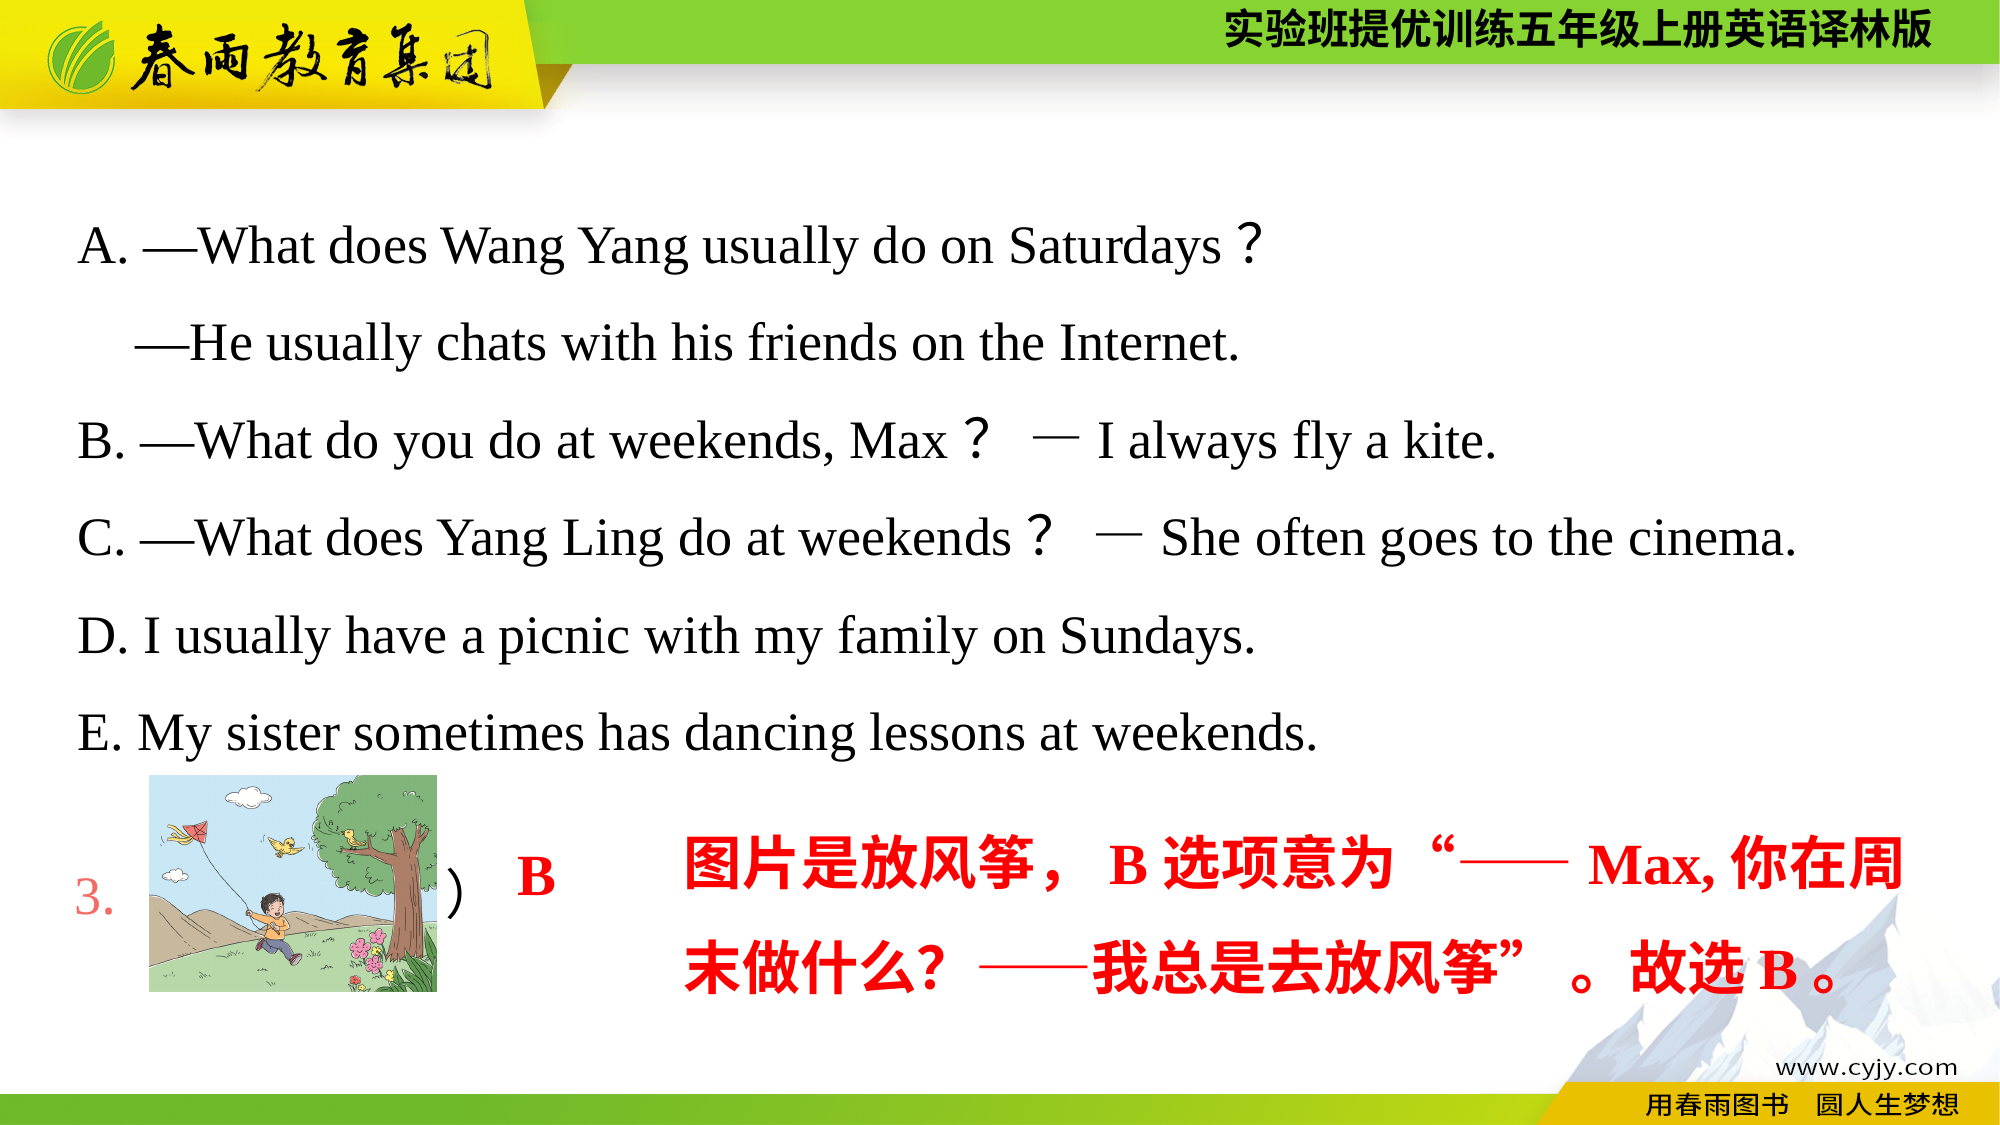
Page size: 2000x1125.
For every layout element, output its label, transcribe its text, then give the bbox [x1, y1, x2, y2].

list 3. （ ） [442, 819, 669, 934]
text_box A. —What does Wang Yang usually do on Saturdays？ —He usually chats with his friends on the Internet. B. —What do you do at weekends, Max？ —I always fly a kite. C. —What does Yang Ling do at weekends？ —She often goes to the cinema. D. I usually have a picnic with my family on Sundays. E. My sister sometimes has dancing lessons at weekends. [62, 169, 1947, 769]
text_box B [502, 829, 572, 915]
picture [0, 0, 2000, 1125]
list 3. （ ） [59, 819, 144, 934]
text_box 图片是放风筝，B选项意为“——Max,你在周末做什么？——我总是去放风筝” 。故选B。 [669, 784, 1922, 1009]
